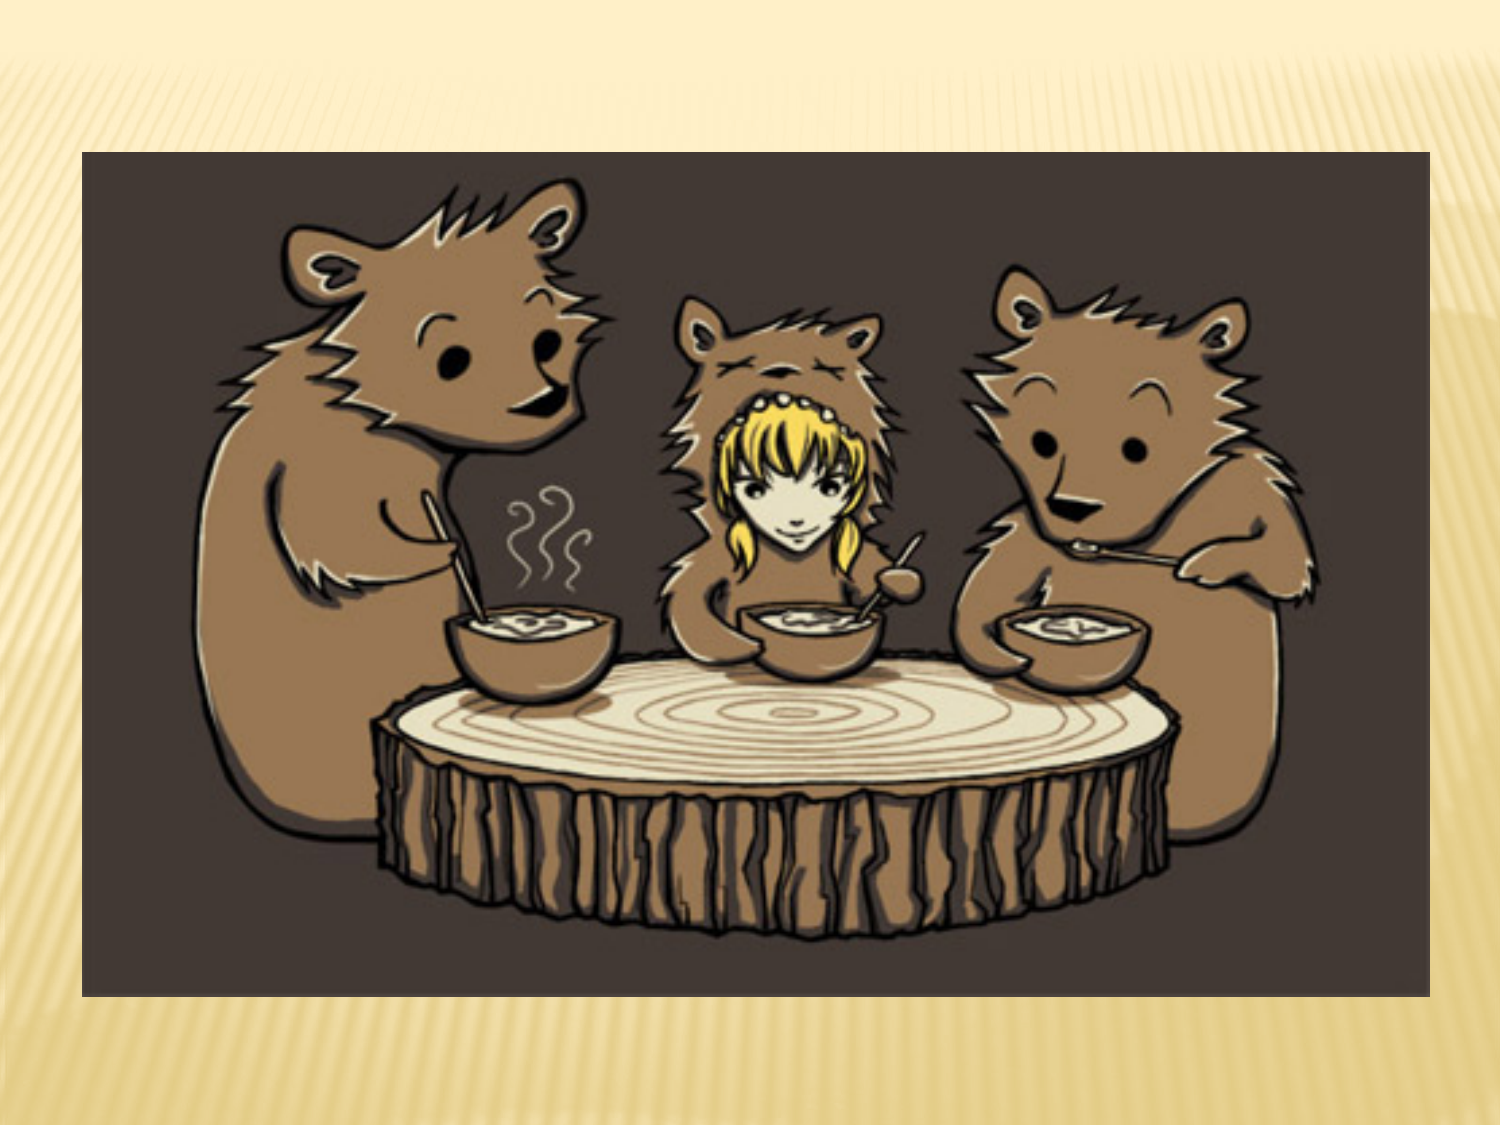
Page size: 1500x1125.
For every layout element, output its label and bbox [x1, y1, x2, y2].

picture [81, 151, 1431, 997]
